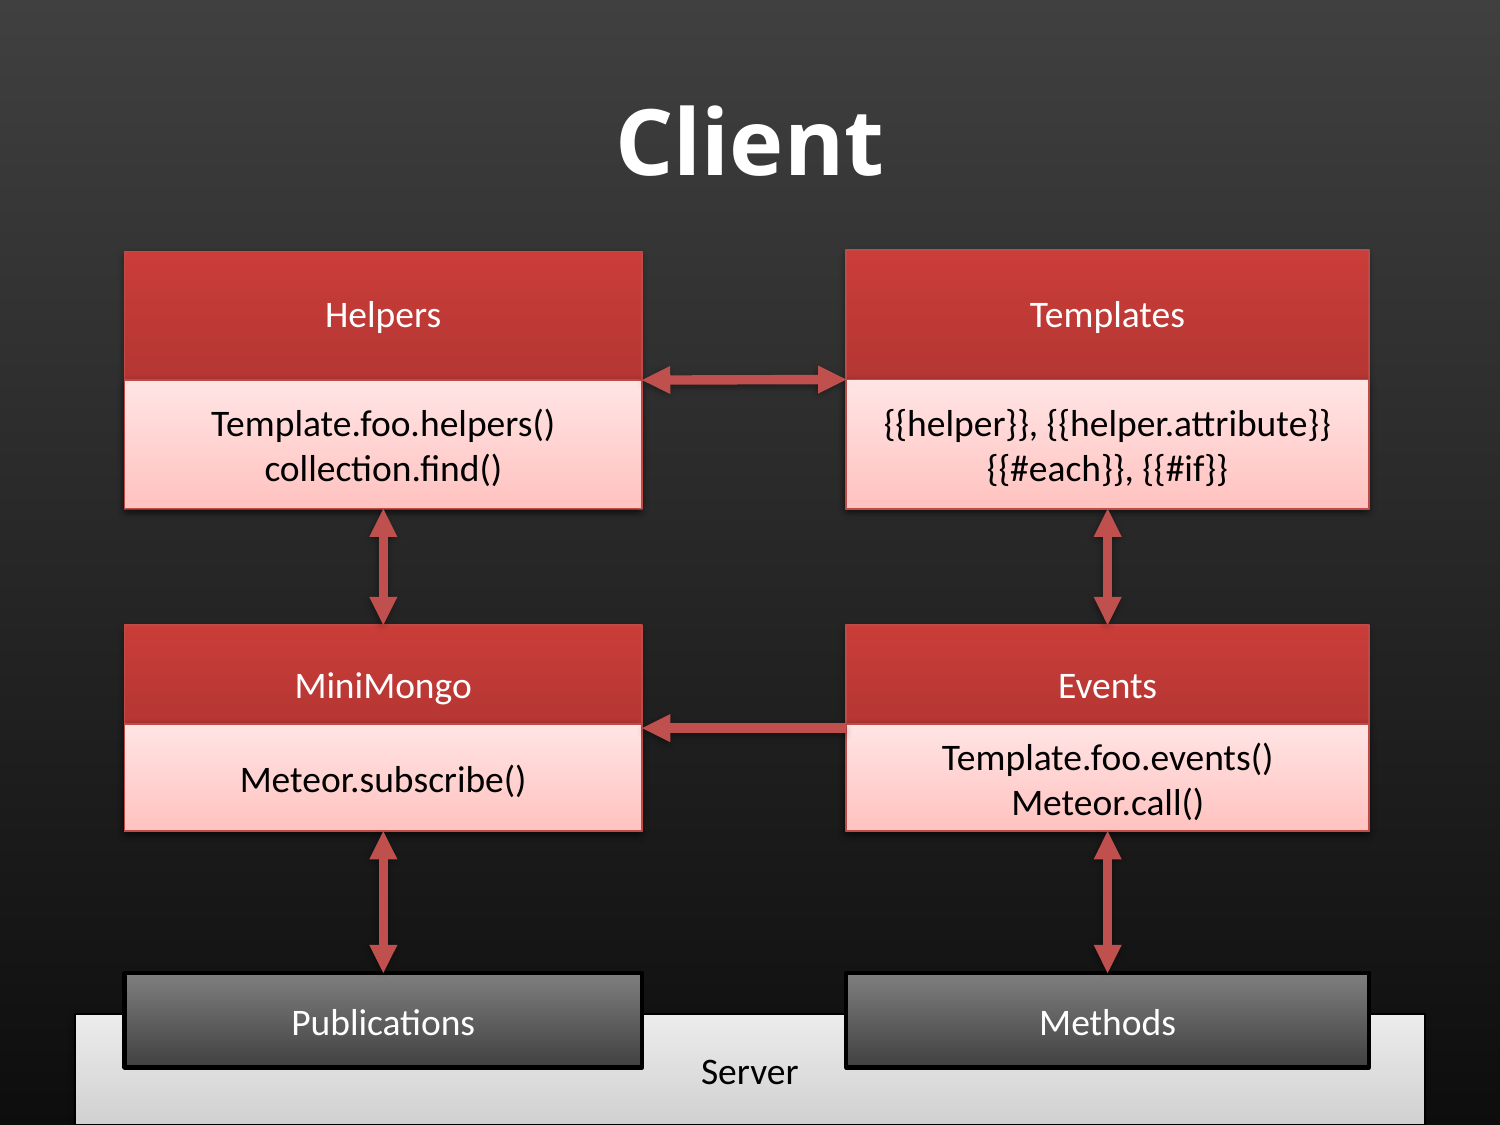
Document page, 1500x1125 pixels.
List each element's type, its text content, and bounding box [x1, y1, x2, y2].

text_box Publications [122, 971, 644, 1070]
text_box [124, 624, 643, 832]
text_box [845, 624, 1370, 832]
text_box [845, 249, 1370, 510]
text_box Server [74, 1013, 1426, 1125]
title Client [75, 45, 1425, 233]
text_box Methods [844, 971, 1371, 1070]
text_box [124, 251, 643, 510]
